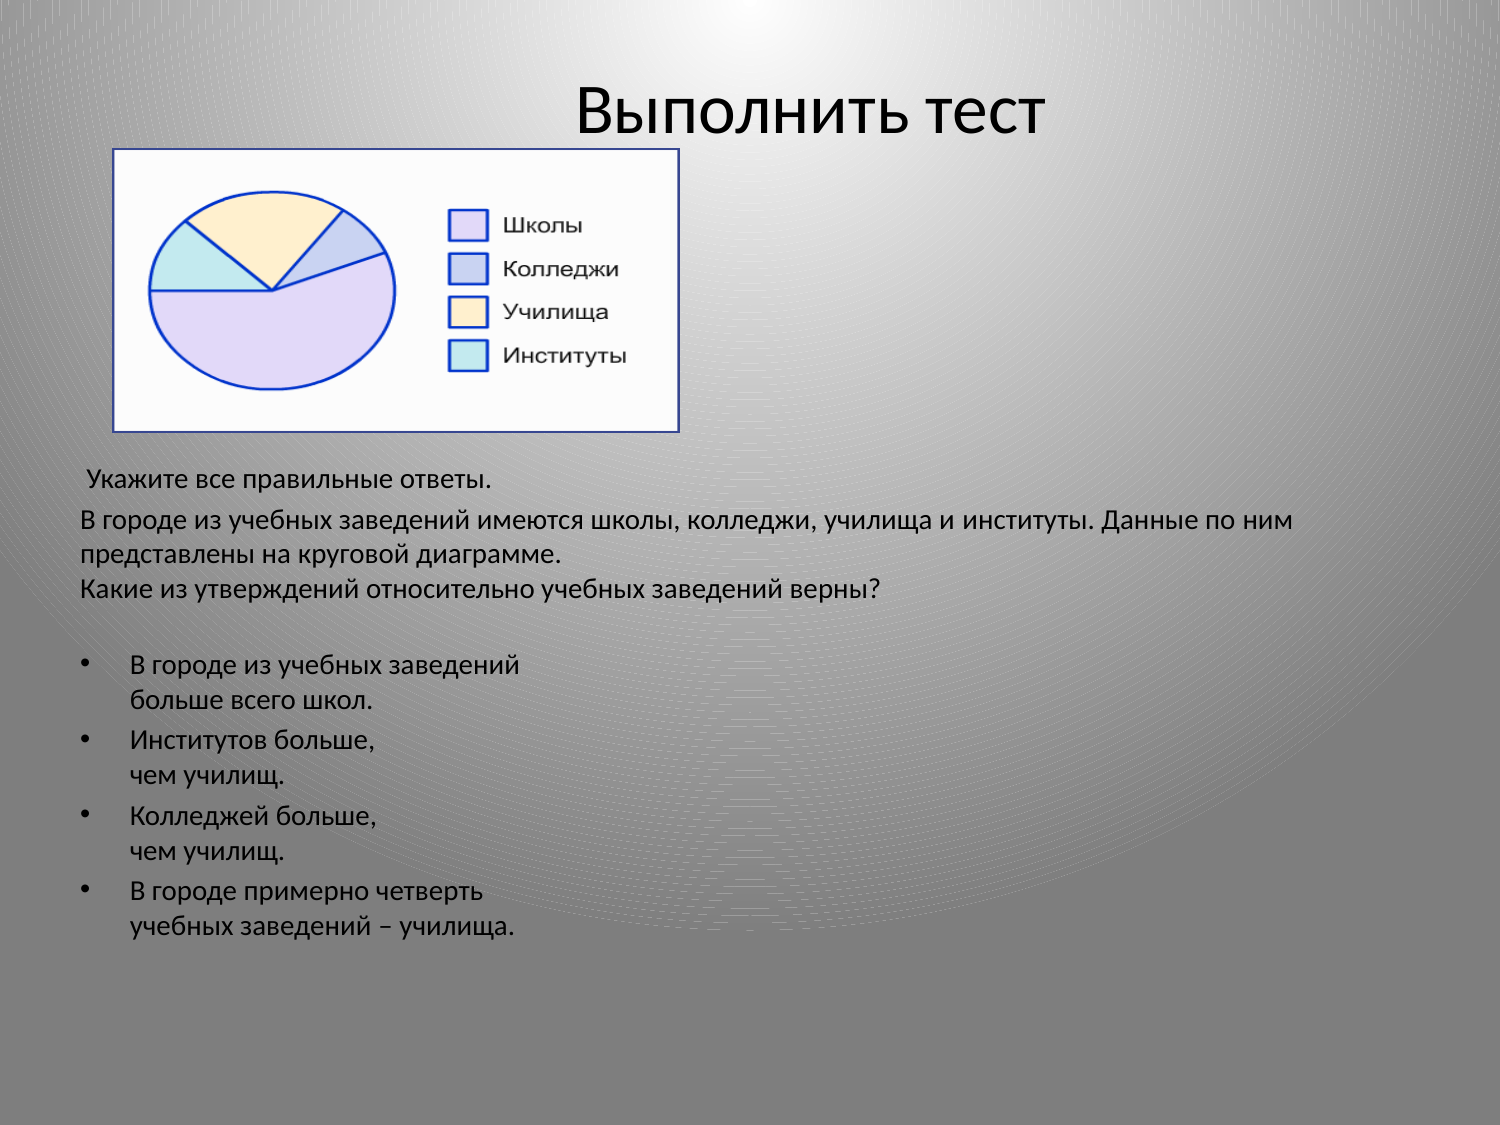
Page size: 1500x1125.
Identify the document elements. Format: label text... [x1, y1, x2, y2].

title Выполнить тест [135, 54, 1486, 243]
picture [111, 148, 680, 434]
list Укажите все правильные ответы. В городе из учебных заведений имеются школы, колледжи, училища и институты. Данные по ним представлены на круговой диаграмме. Какие из утверждений относительно учебных заведений верны? В городе из учебных заведений больше всего школ. Институтов больше, чем училищ. Колледжей больше, чем училищ. В городе примерно четверть учебных заведений – училища. [64, 208, 1415, 951]
